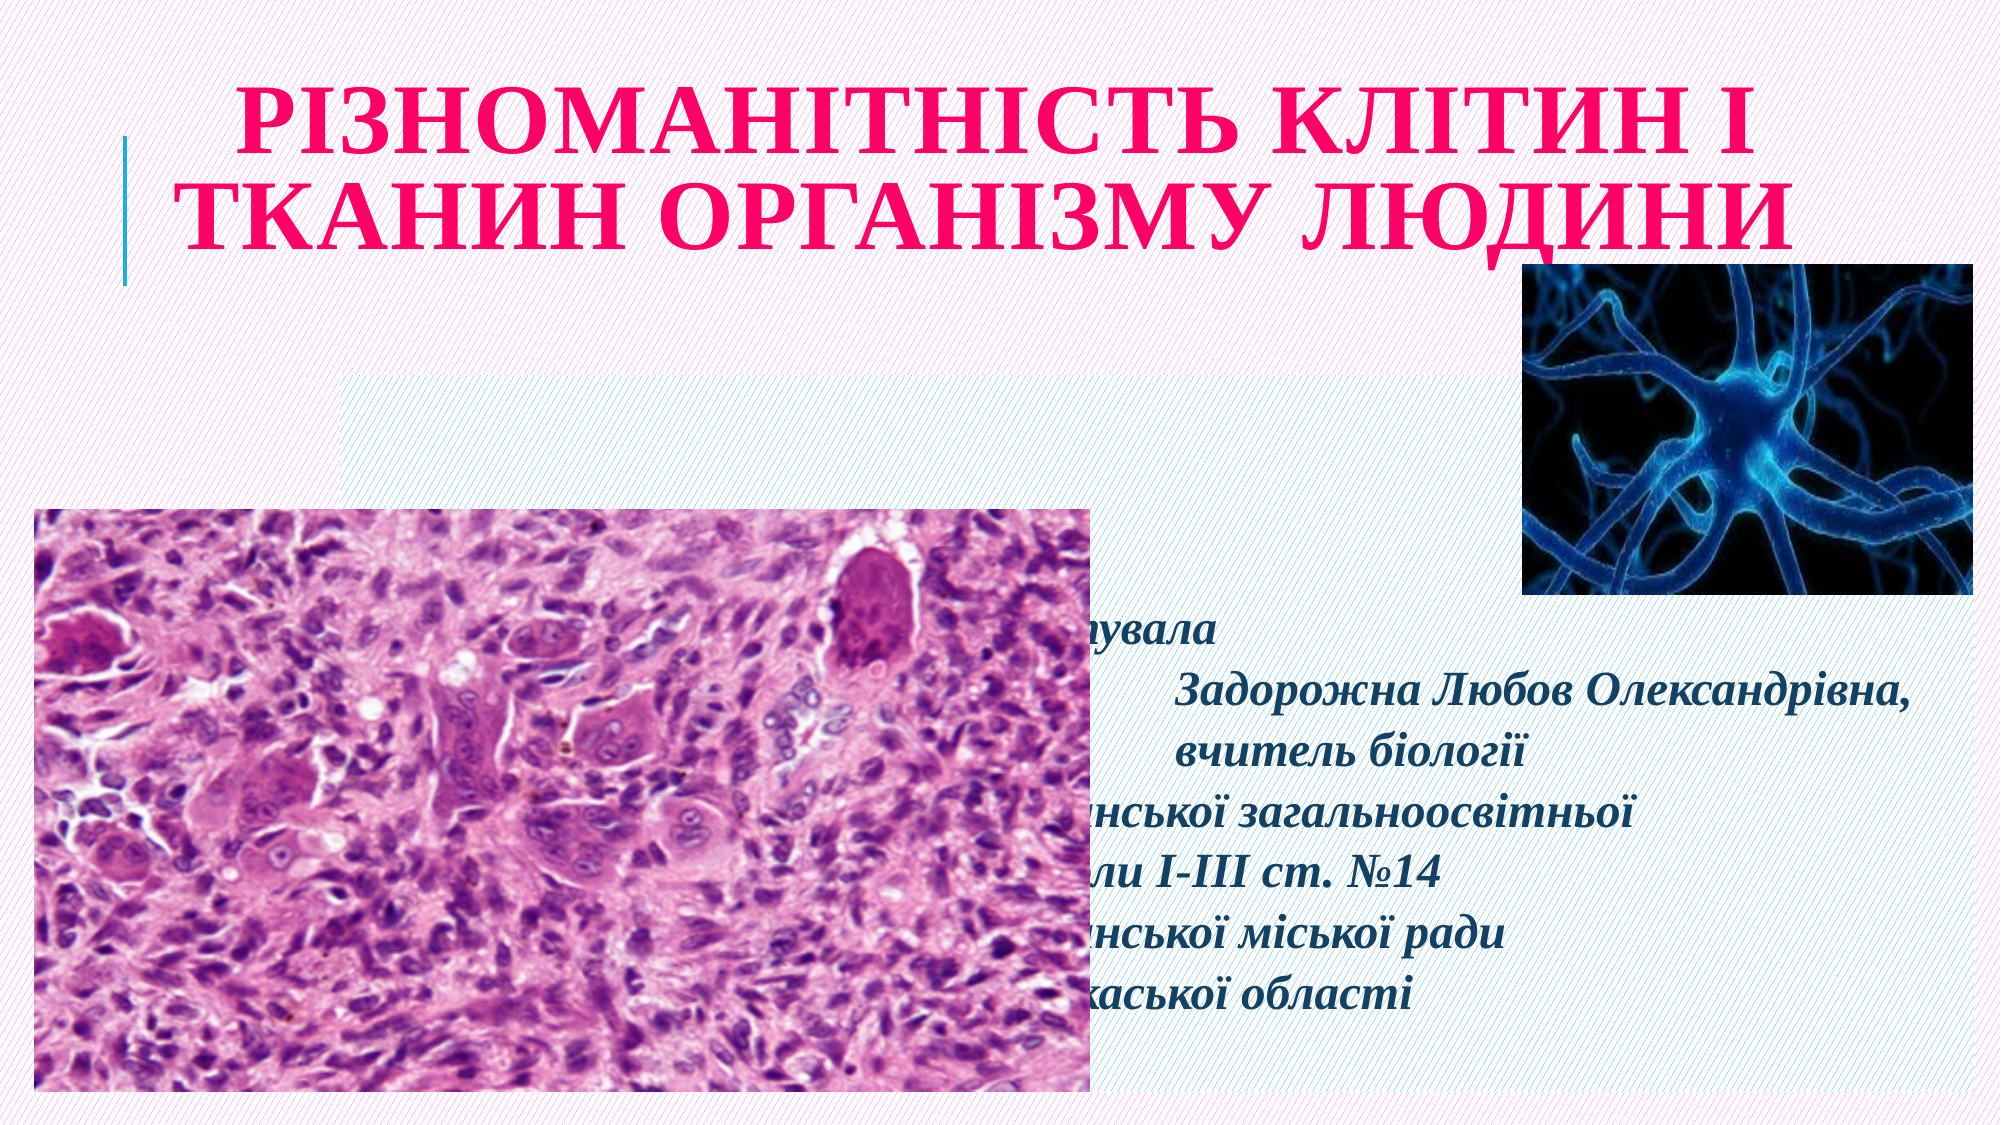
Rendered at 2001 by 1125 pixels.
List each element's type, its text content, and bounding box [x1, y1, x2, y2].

picture [1522, 263, 1973, 596]
picture [34, 509, 1091, 1092]
list Підготувала Задорожна Любов Олександрівна, вчитель біології Уманської загальноосвітньої школи І-ІІІ ст. №14 Уманської міської ради Черкаської області [339, 375, 1975, 1092]
title Різноманітність клітин і тканин організму людини [106, 40, 1863, 305]
